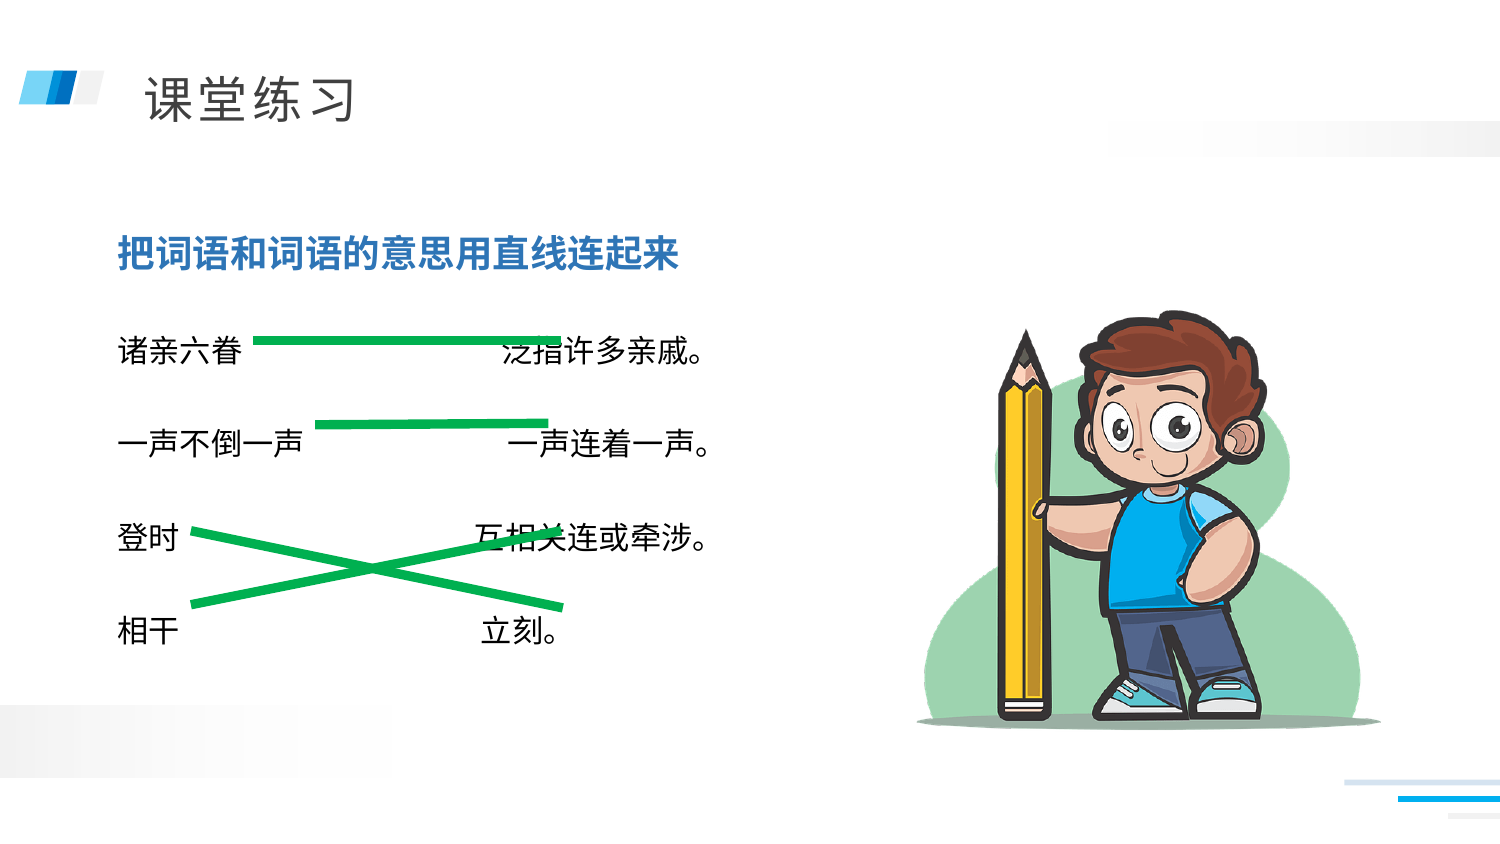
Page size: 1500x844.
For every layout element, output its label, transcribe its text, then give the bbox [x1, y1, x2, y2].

picture [897, 278, 1388, 768]
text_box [190, 530, 562, 605]
text_box 把词语和词语的意思用直线连起来 诸亲六眷 泛指许多亲戚。 一声不倒一声 一声连着一声。 登时 互相关连或牵涉。 相干 立刻。 [106, 156, 1166, 655]
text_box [190, 530, 563, 608]
